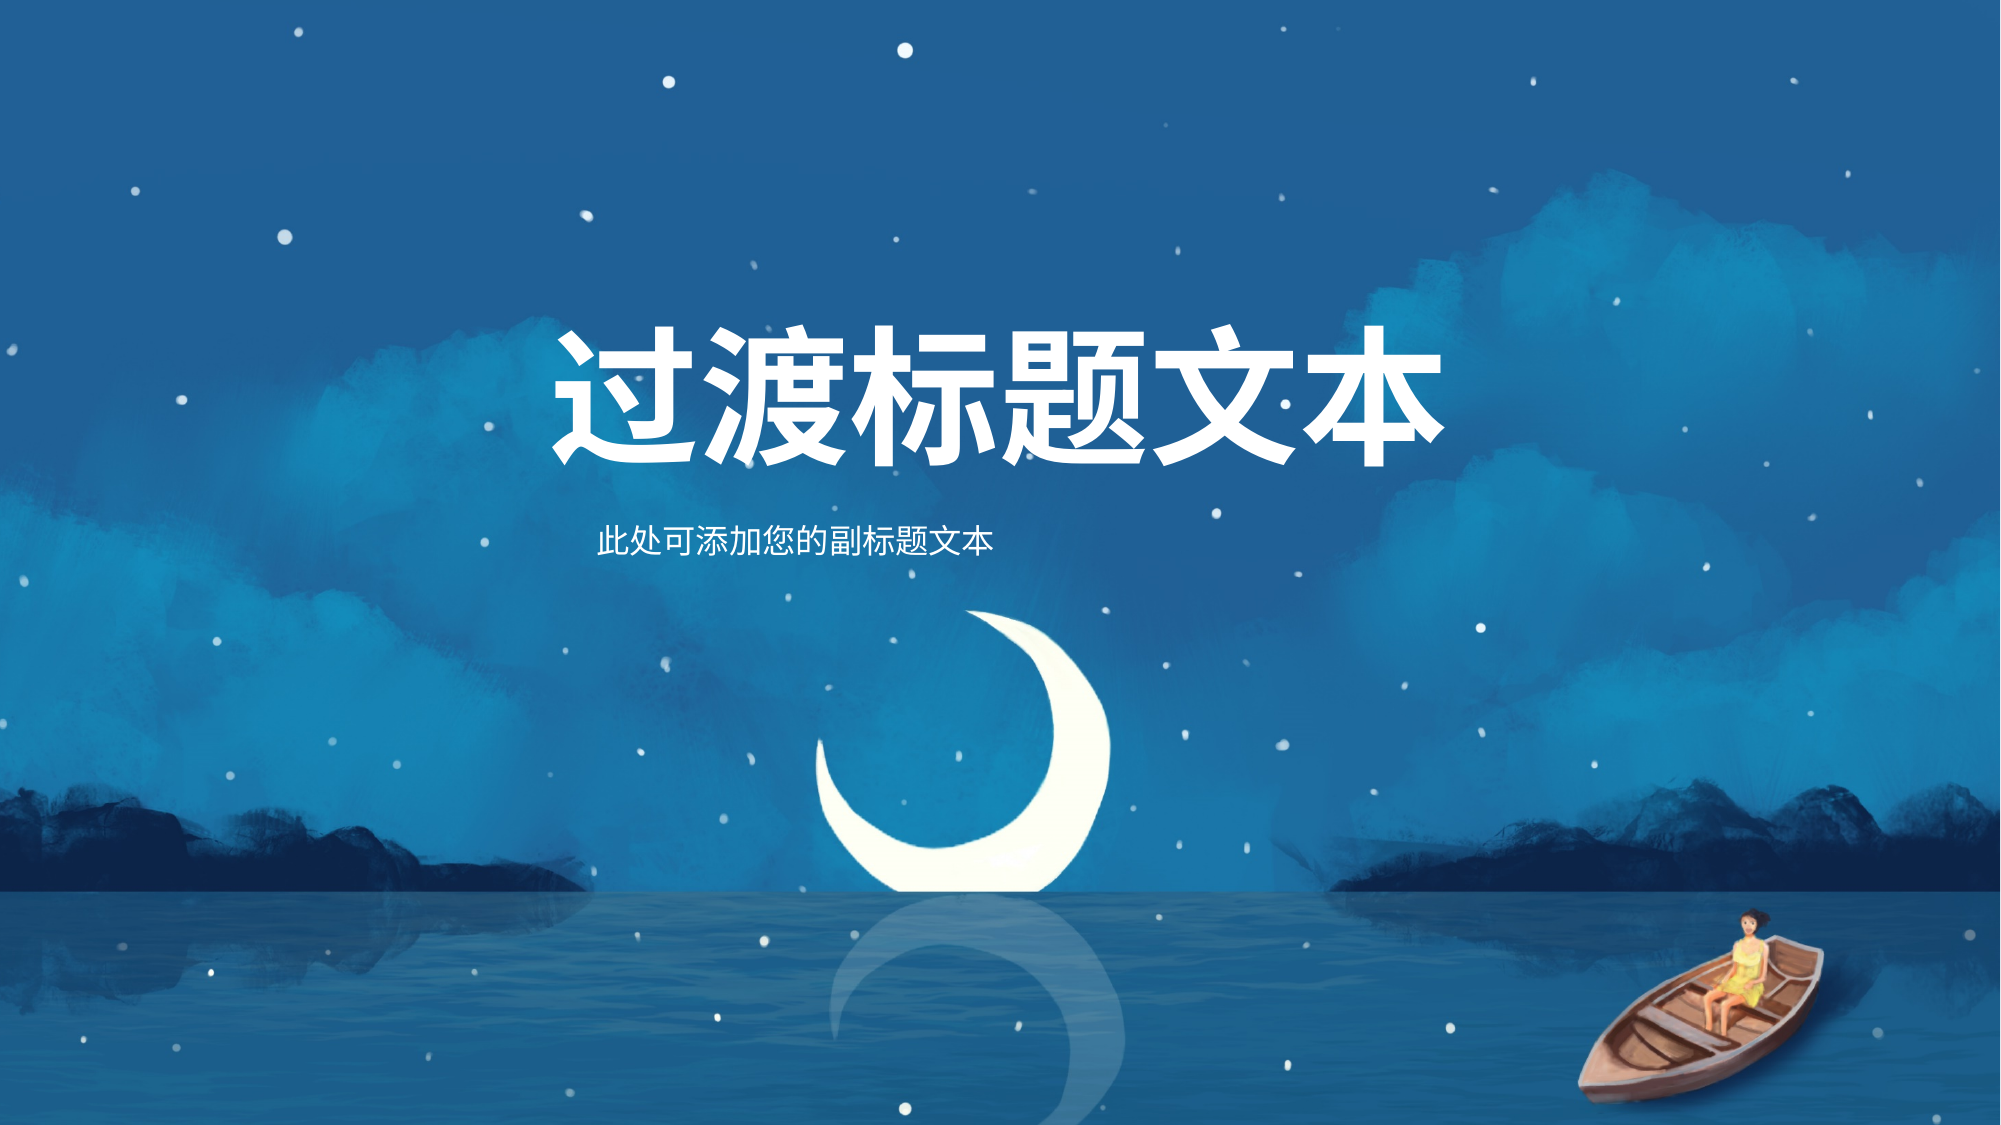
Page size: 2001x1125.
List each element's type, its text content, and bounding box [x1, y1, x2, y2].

picture [0, 0, 2001, 1125]
text_box 此处可添加您的副标题文本 [581, 513, 1419, 568]
text_box 过渡标题文本 [535, 296, 1465, 491]
